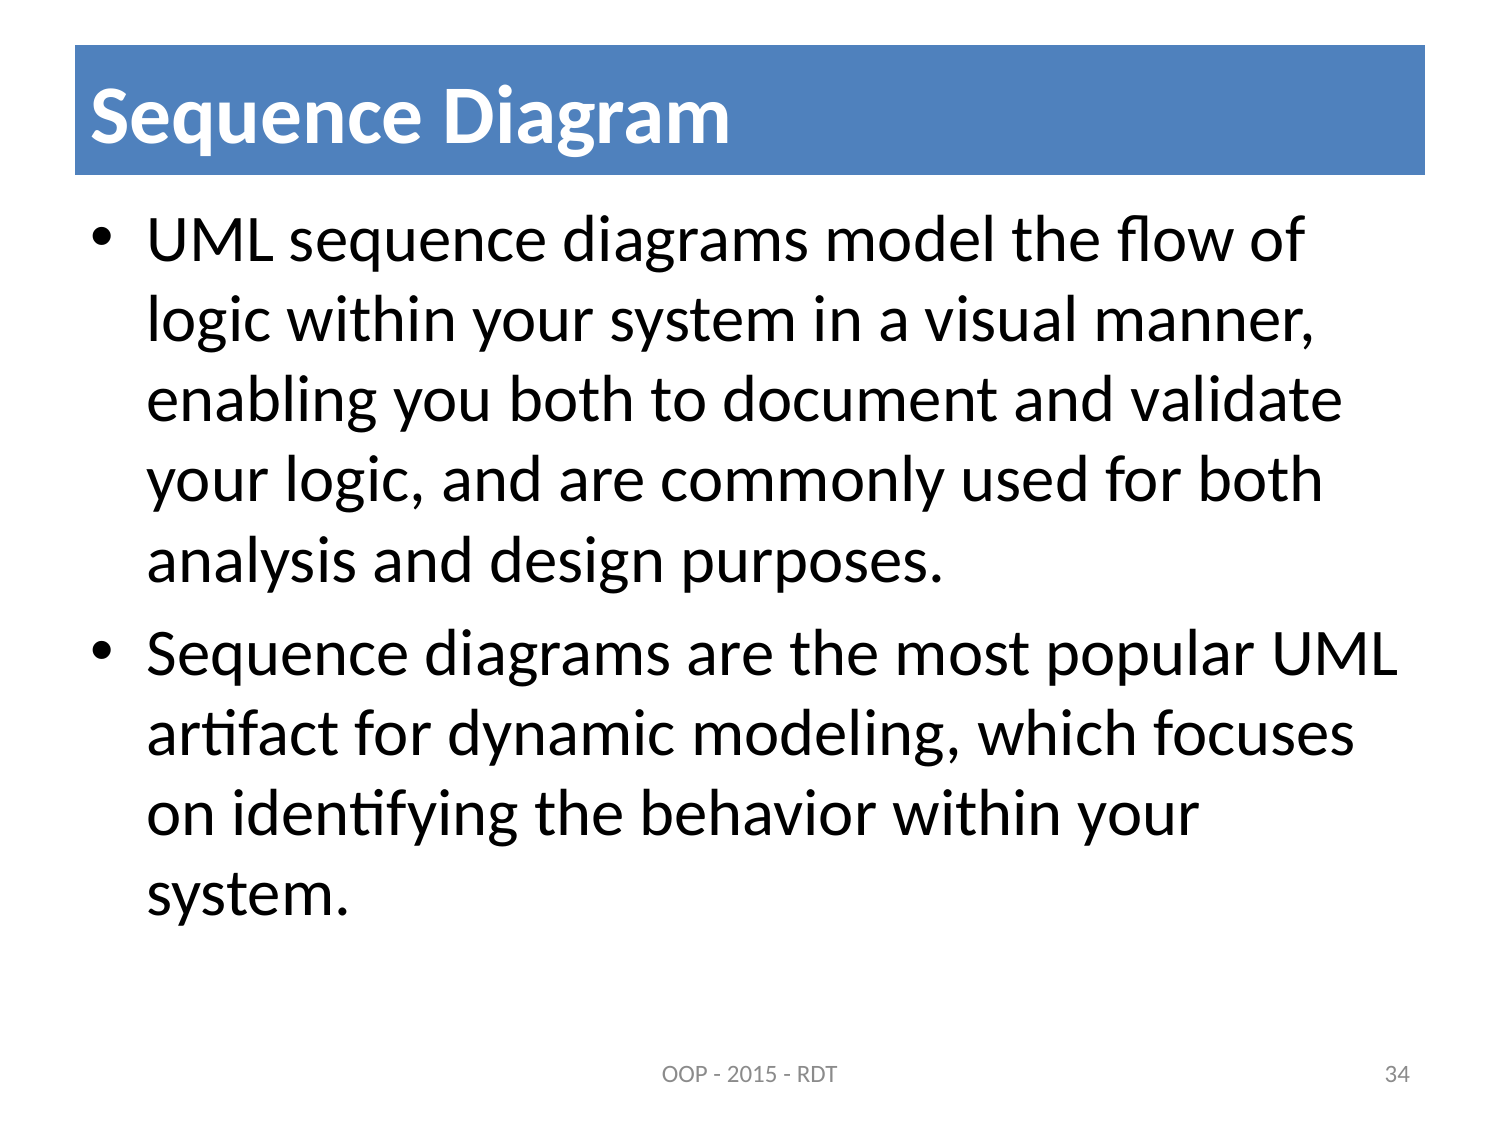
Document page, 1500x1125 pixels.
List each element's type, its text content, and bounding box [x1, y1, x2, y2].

footer OOP - 2015 - RDT [512, 1042, 988, 1103]
title Sequence Diagram [75, 45, 1425, 175]
slide_number 34 [1074, 1042, 1425, 1103]
list UML sequence diagrams model the flow of logic within your system in a visual manner, enabling you both to document and validate your logic, and are commonly used for both analysis and design purposes. Sequence diagrams are the most popular UML artifact for dynamic modeling, which focuses on identifying the behavior within your system. [75, 187, 1425, 1005]
